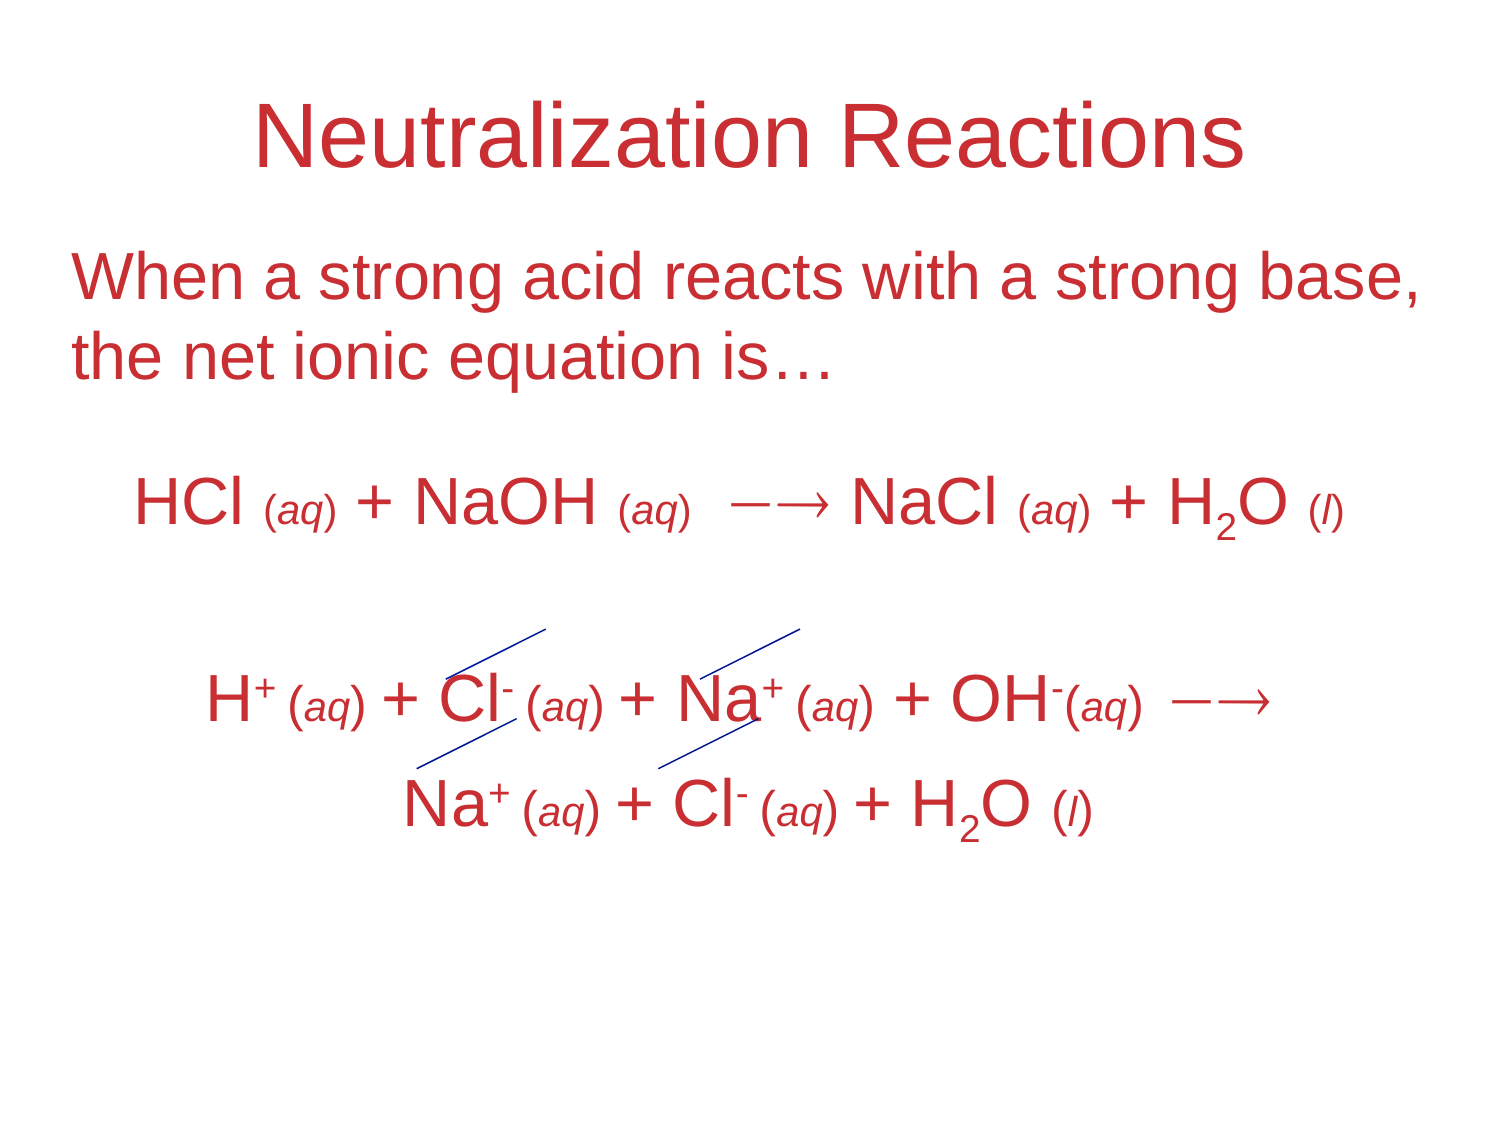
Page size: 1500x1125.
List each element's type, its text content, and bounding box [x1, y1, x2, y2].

list HCl (aq) + NaOH (aq)  NaCl (aq) + H2O (l) H+ (aq) + Cl- (aq) + Na+ (aq) + OH-(aq)  Na+ (aq) + Cl- (aq) + H2O (l) [0, 449, 1500, 1076]
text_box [416, 628, 801, 769]
title Neutralization Reactions [112, 37, 1388, 224]
list When a strong acid reacts with a strong base, the net ionic equation is… [0, 224, 1500, 449]
